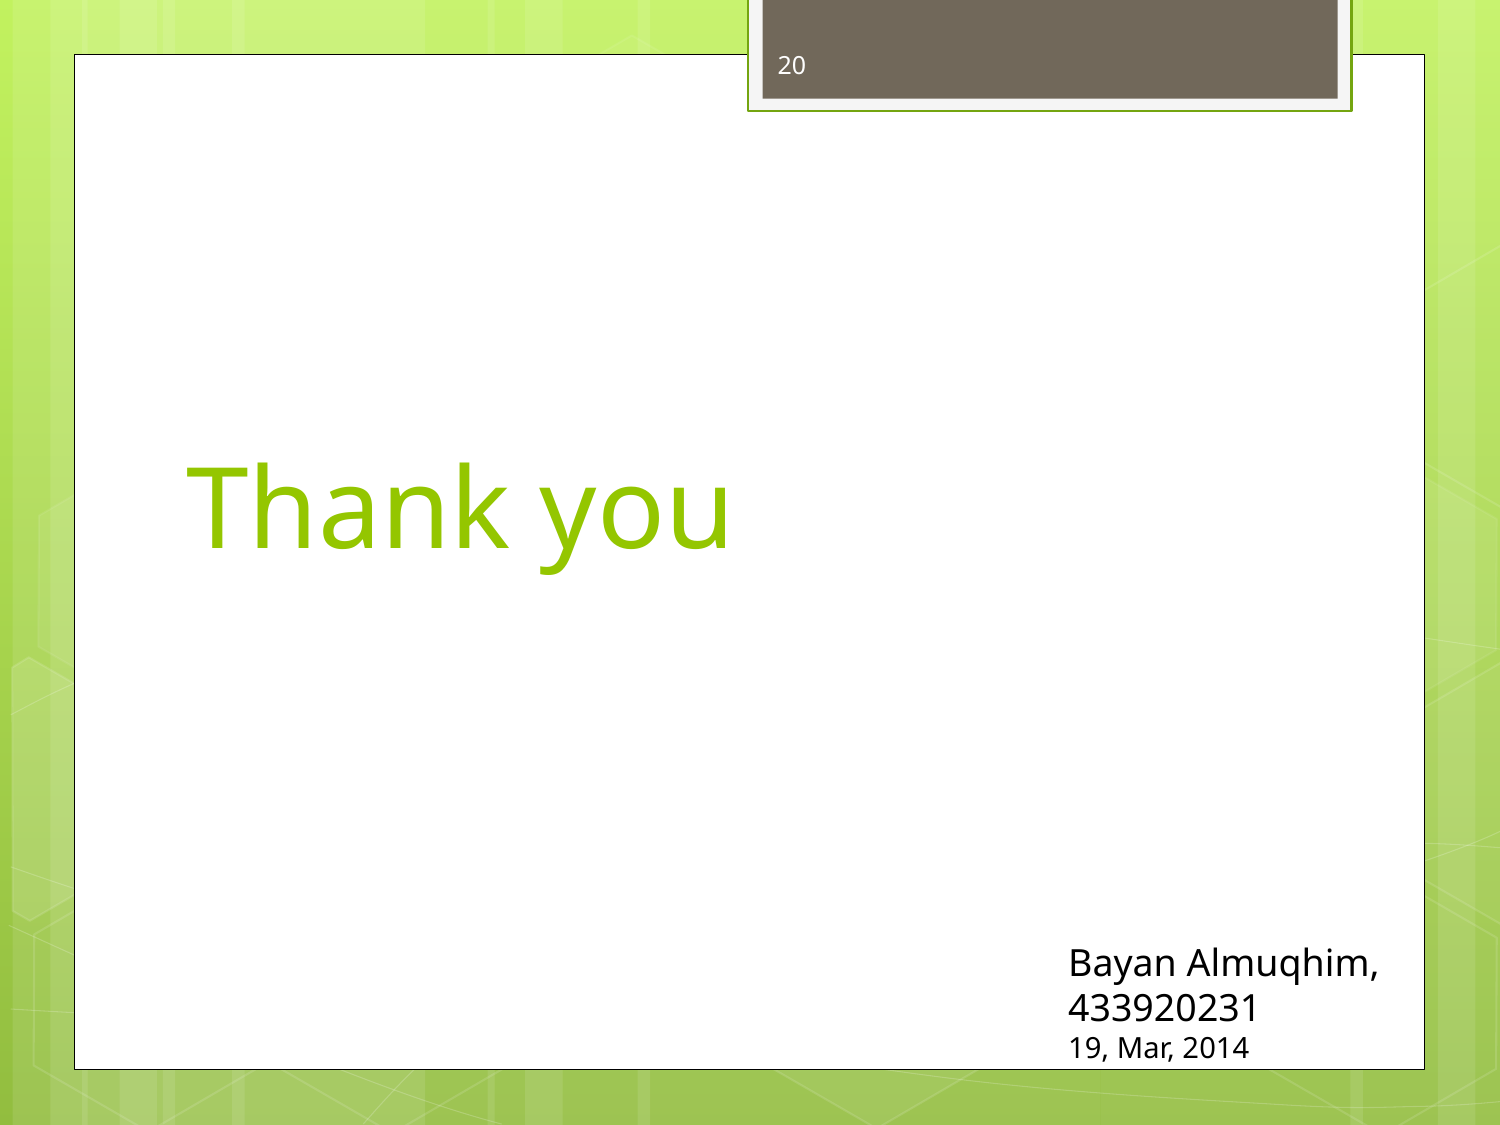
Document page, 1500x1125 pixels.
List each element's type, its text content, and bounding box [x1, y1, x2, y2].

slide_number 20 [762, 36, 982, 97]
title Thank you [171, 390, 1324, 579]
text_box Bayan Almuqhim, 433920231 19, Mar, 2014 [1053, 932, 1395, 1072]
